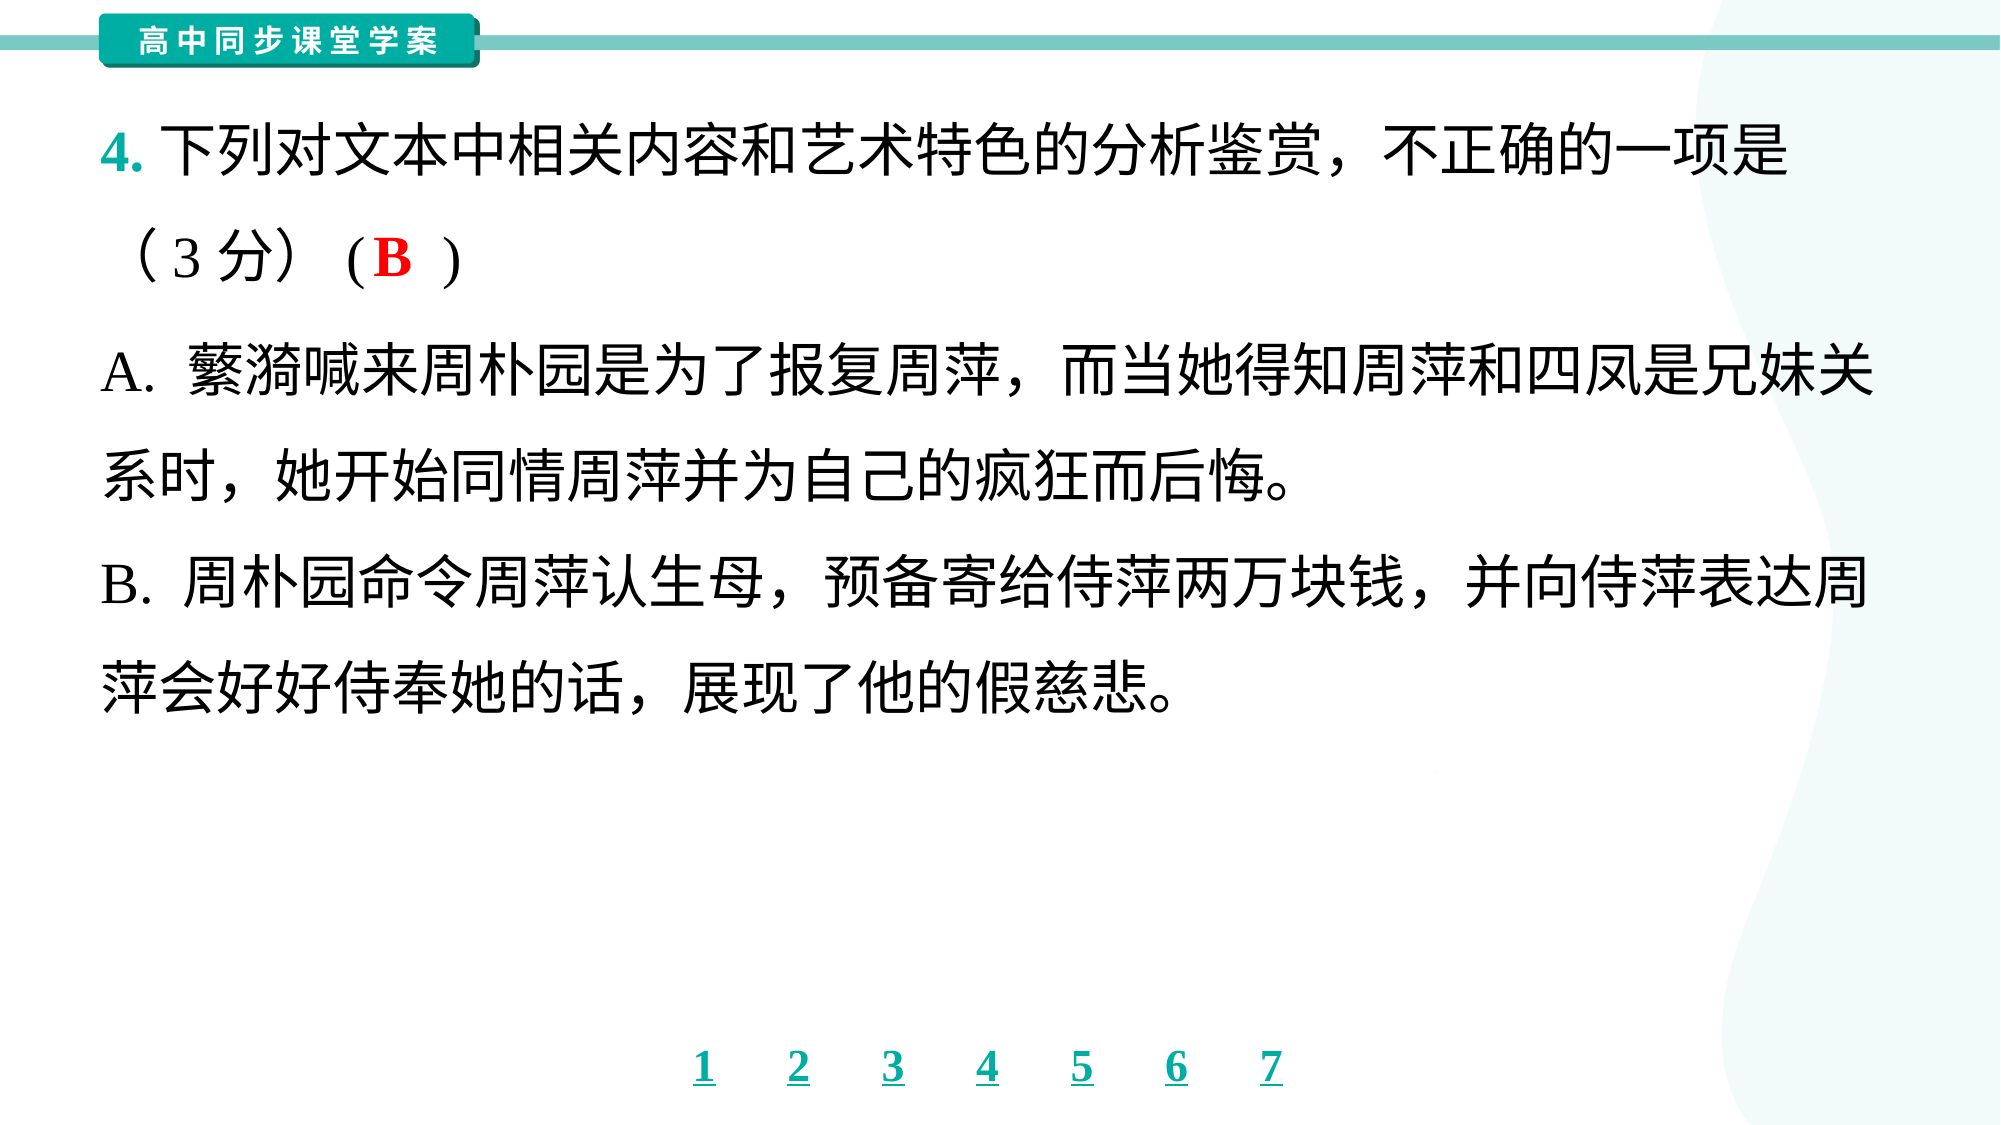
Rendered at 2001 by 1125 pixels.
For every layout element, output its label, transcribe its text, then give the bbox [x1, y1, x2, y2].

picture [0, 0, 2000, 1125]
text_box 4.下列对文本中相关内容和艺术特色的分析鉴赏，不正确的一项是 （3分）( ) [100, 76, 1899, 290]
text_box A. 蘩漪喊来周朴园是为了报复周萍，而当她得知周萍和四凤是兄妹关 系时，她开始同情周萍并为自己的疯狂而后悔。 B. 周朴园命令周萍认生母，预备寄给侍萍两万块钱，并向侍萍表达周 萍会好好侍奉她的话，展现了他的假慈悲。 [100, 296, 1899, 722]
text_box B [352, 184, 434, 289]
